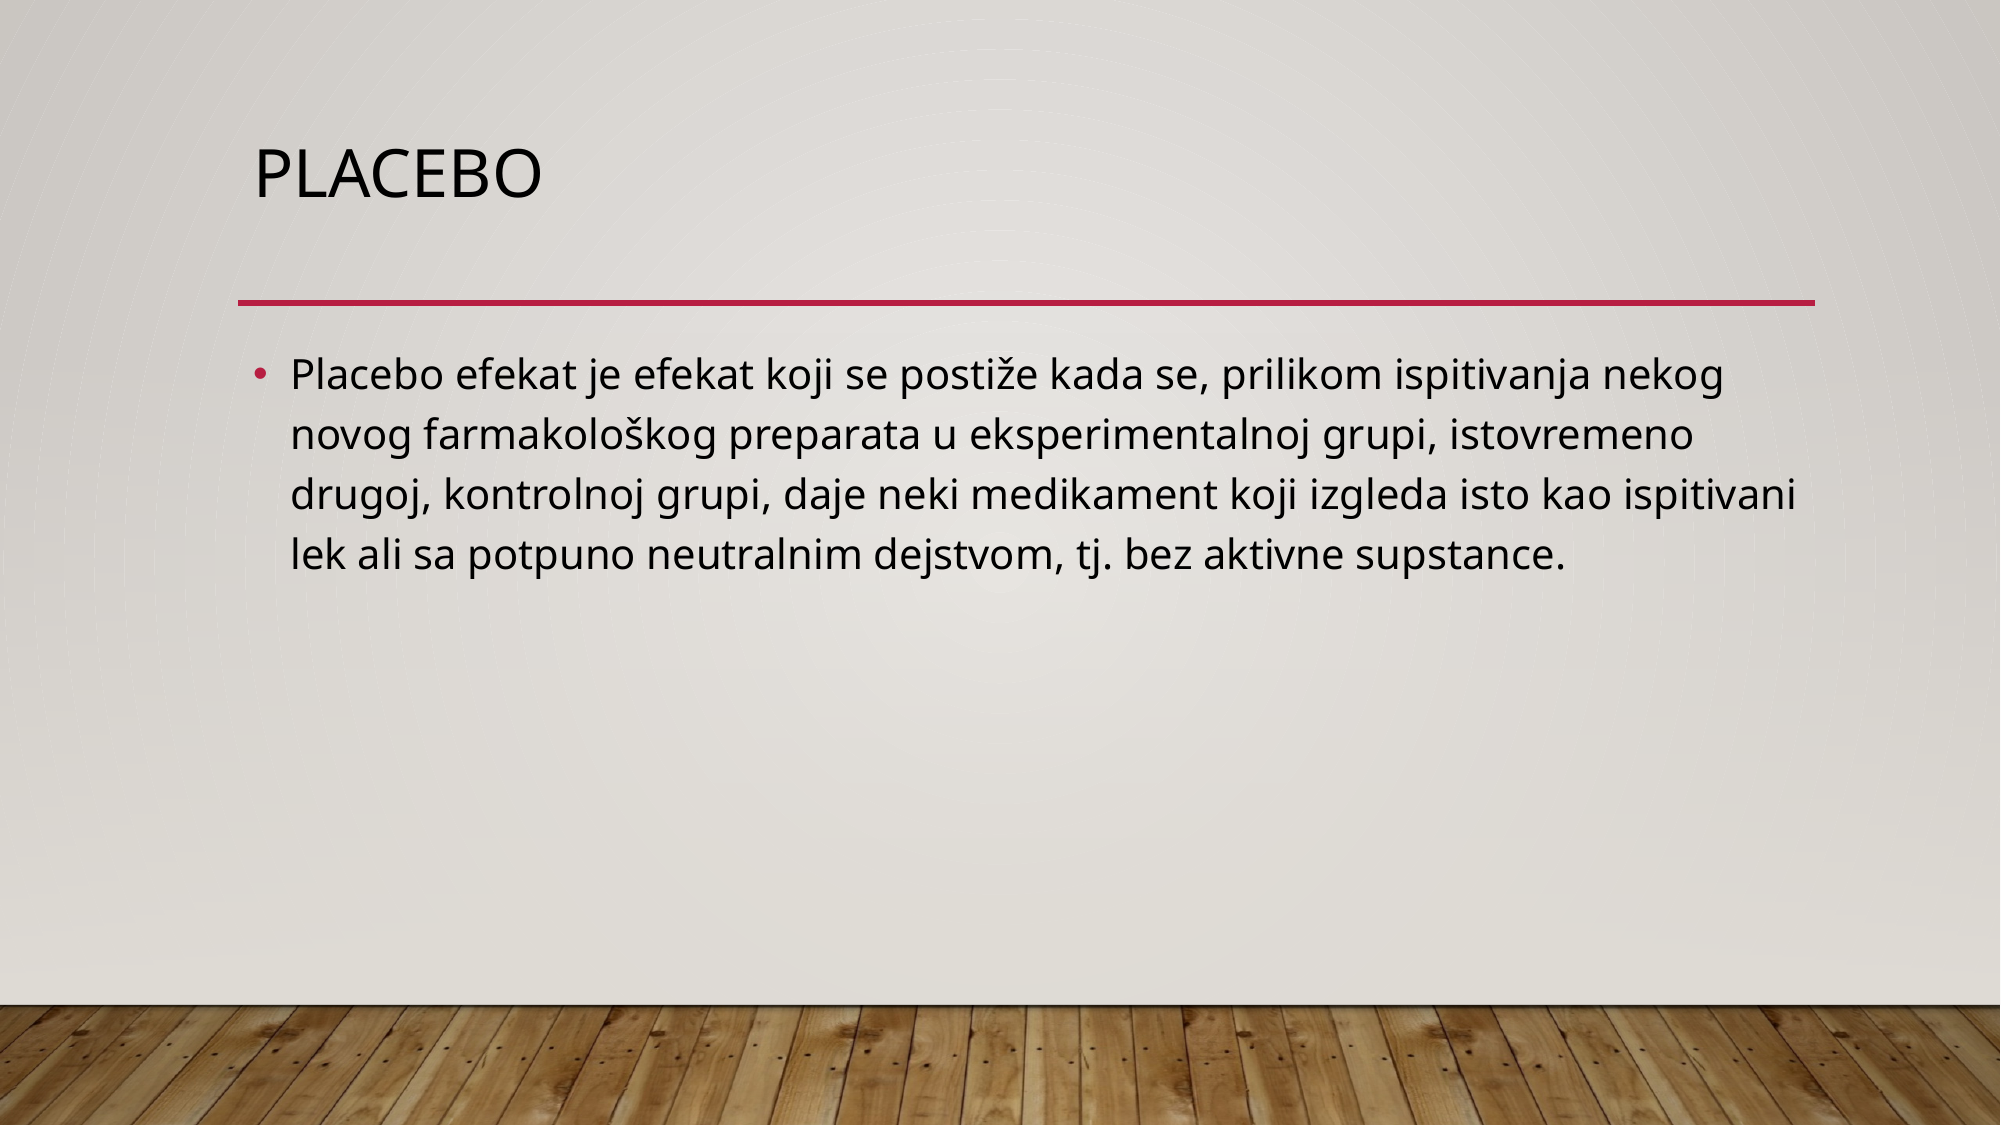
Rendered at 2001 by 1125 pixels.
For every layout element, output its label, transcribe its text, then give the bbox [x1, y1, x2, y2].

list Placebo efekat je efekat koji se postiže kada se, prilikom ispitivanja nekog novog farmakološkog preparata u eksperimentalnoj grupi, istovremeno drugoj, kontrolnoj grupi, daje neki medikament koji izgleda isto kao ispitivani lek ali sa potpuno neutralnim dejstvom, tj. bez aktivne supstance. [238, 330, 1814, 897]
picture [0, 1005, 2000, 1125]
title placebo [238, 131, 1814, 305]
